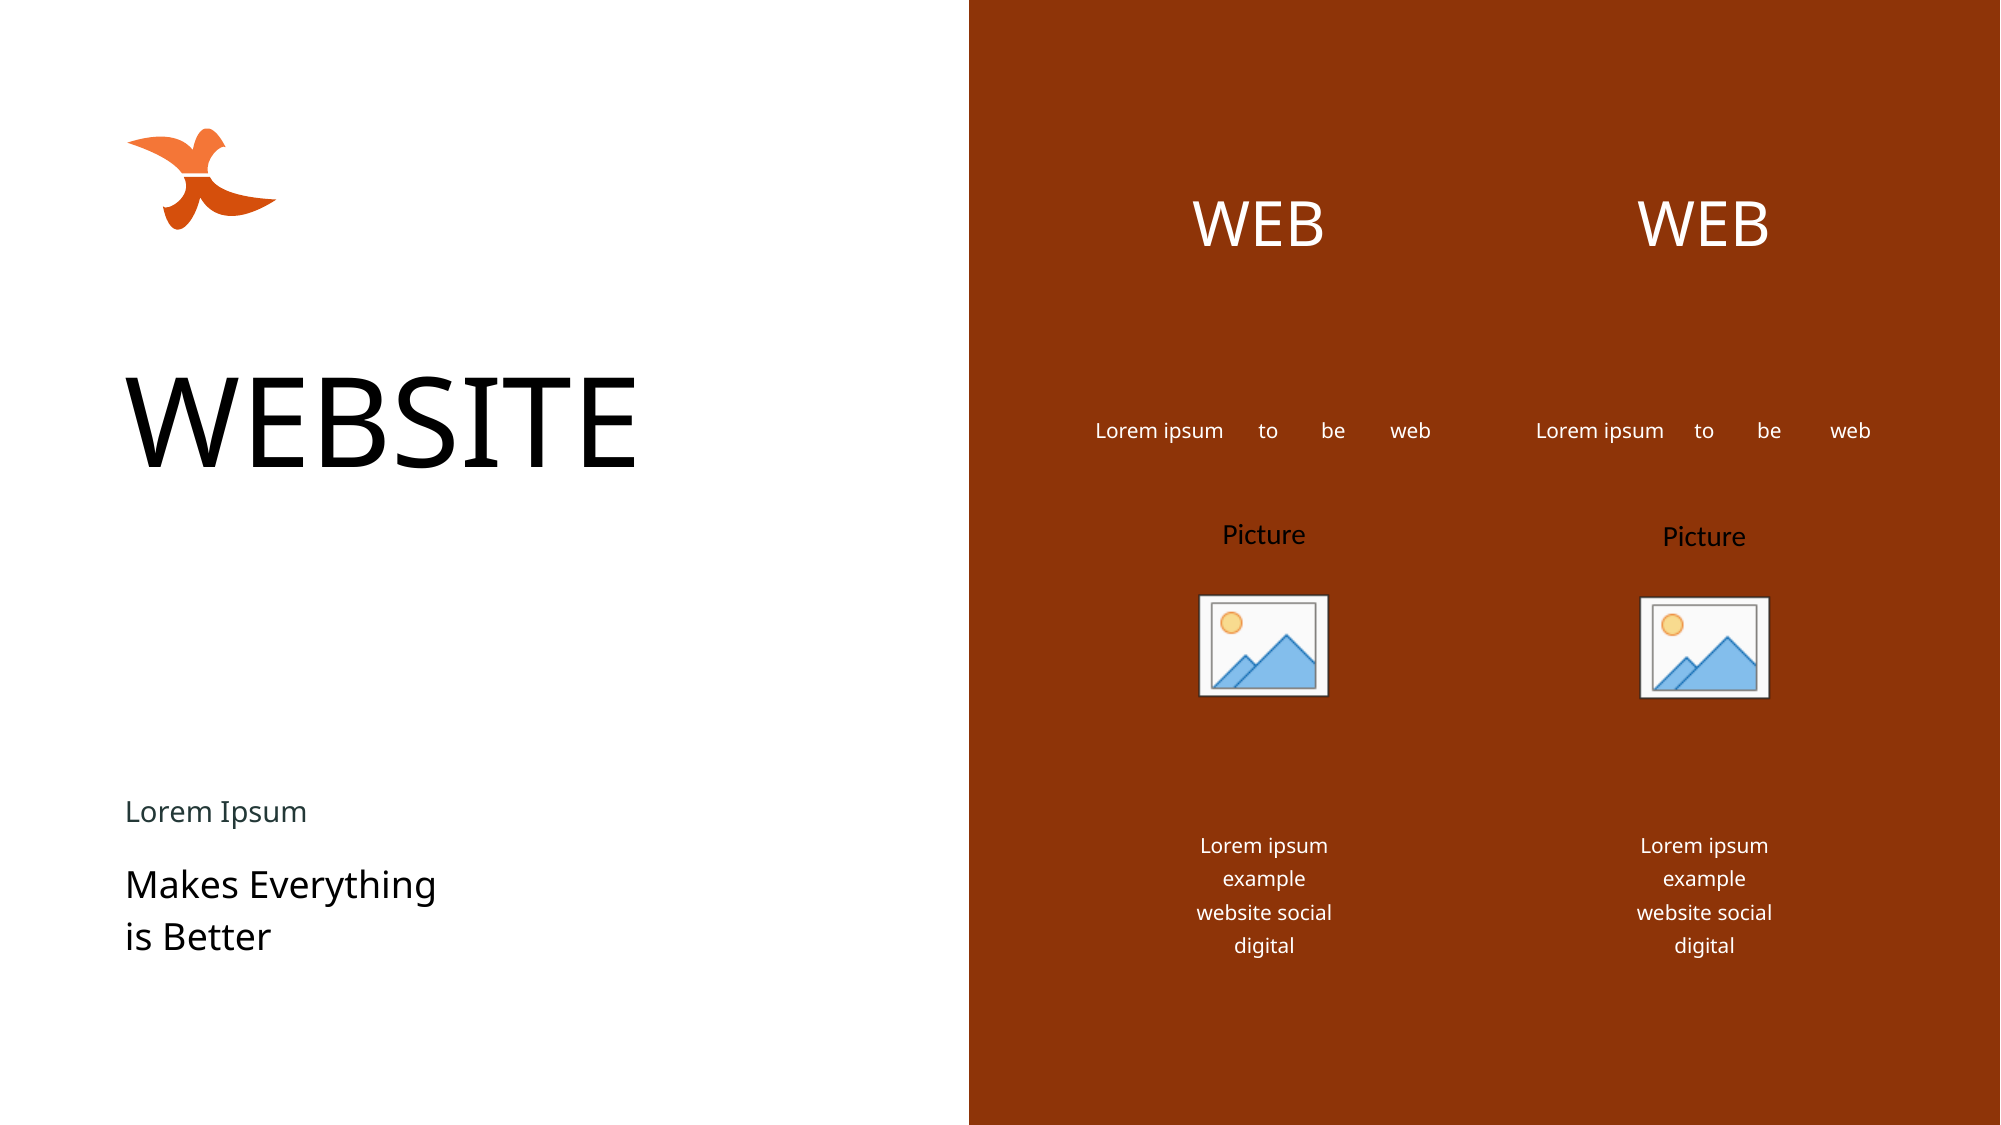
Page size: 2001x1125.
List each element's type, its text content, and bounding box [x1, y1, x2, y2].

text_box Lorem ipsum example website social digital [1173, 816, 1355, 965]
text_box to [1679, 409, 1742, 450]
text_box web [1375, 409, 1465, 450]
text_box Lorem ipsum [1521, 409, 1679, 450]
text_box WEB [1087, 188, 1432, 267]
text_box Makes Everything is Better [110, 846, 520, 966]
text_box Lorem ipsum [1080, 409, 1243, 450]
text_box Lorem ipsum example website social digital [1614, 816, 1795, 965]
picture [1097, 507, 1432, 785]
text_box be [1742, 409, 1815, 450]
text_box [162, 176, 277, 230]
text_box WEBSITE [110, 338, 1150, 500]
picture [1537, 509, 1872, 787]
text_box WEB [1532, 188, 1877, 266]
text_box [968, 0, 2000, 1125]
text_box [127, 128, 226, 174]
text_box web [1815, 409, 1905, 450]
text_box be [1306, 409, 1375, 450]
text_box Lorem Ipsum [110, 786, 371, 836]
text_box to [1243, 409, 1306, 450]
